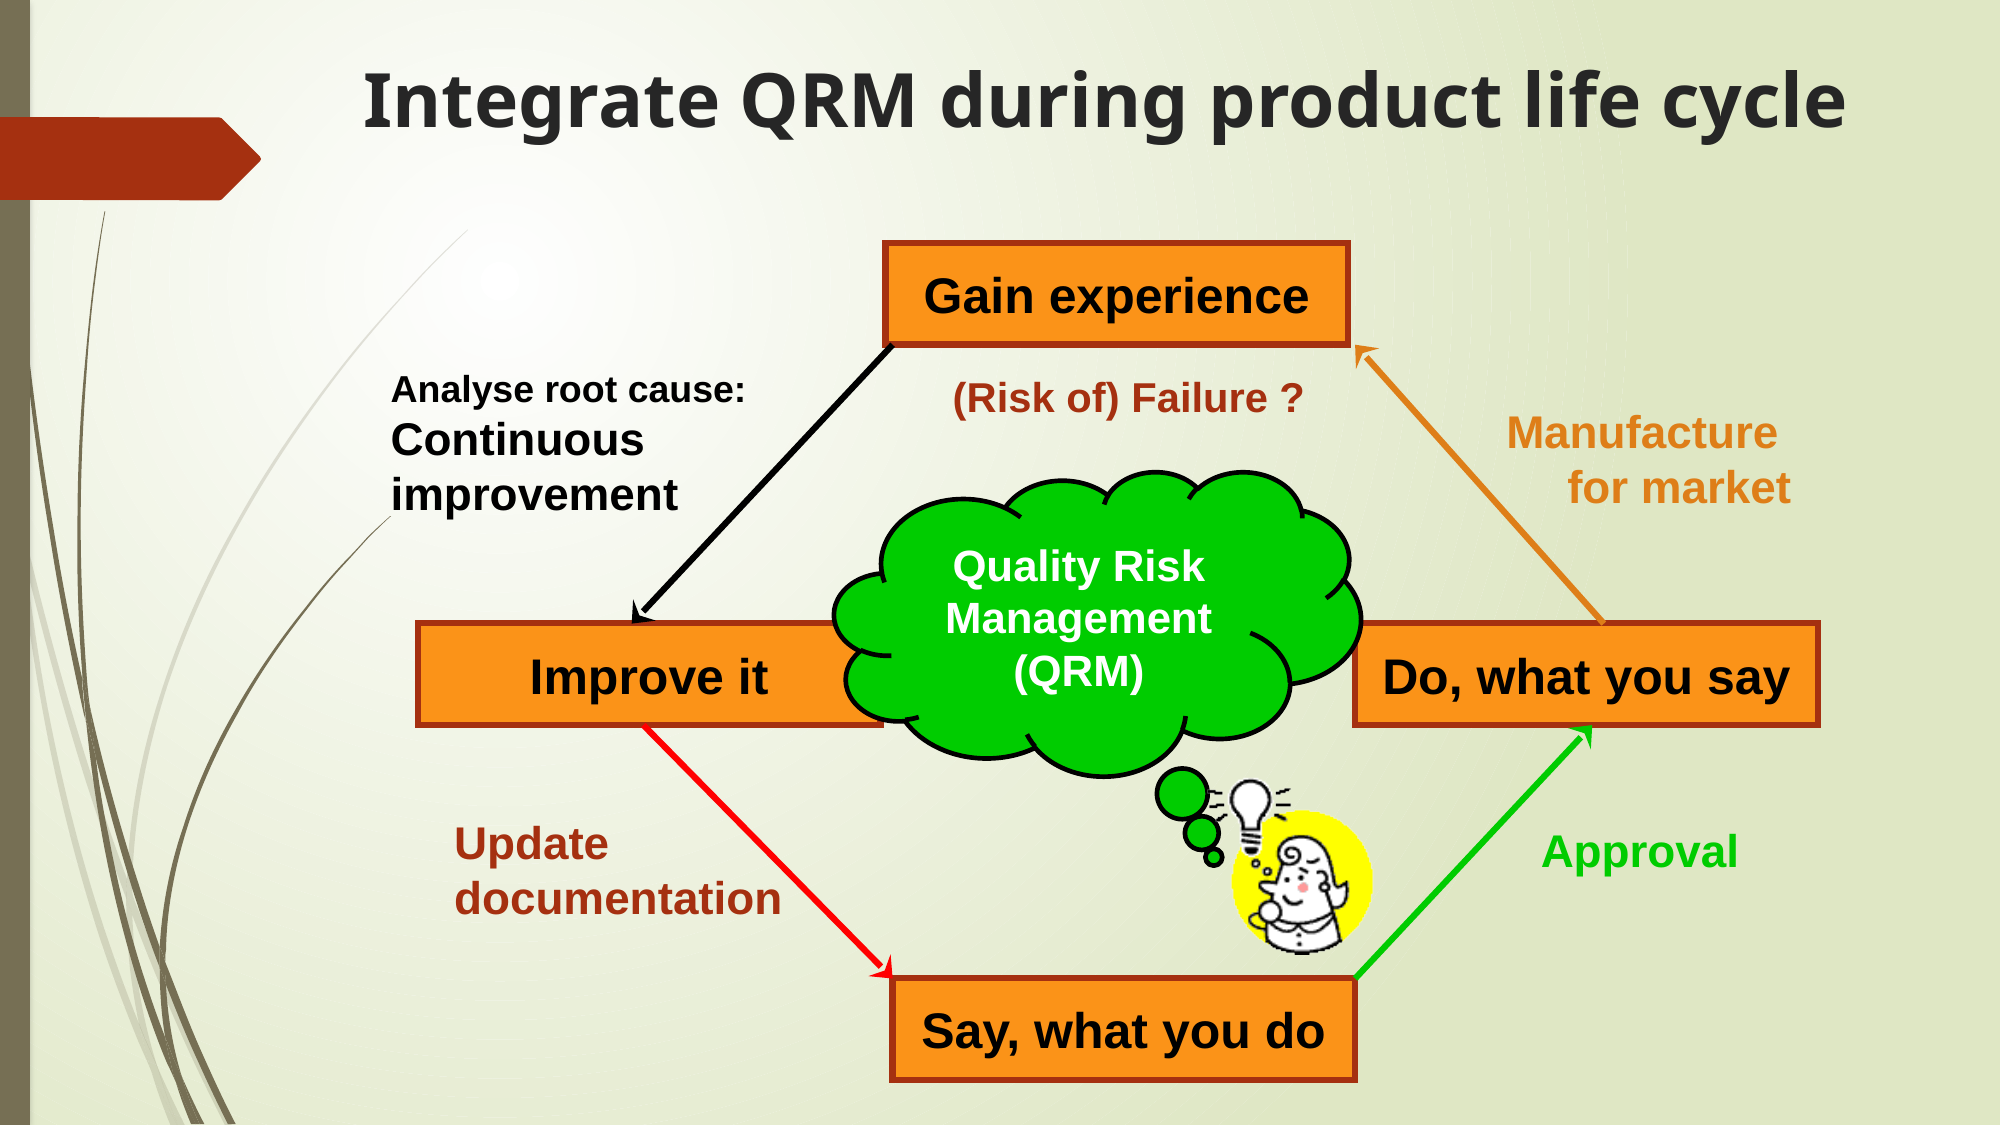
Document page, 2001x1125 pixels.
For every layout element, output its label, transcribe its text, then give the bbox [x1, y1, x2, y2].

title Integrate QRM during product life cycle [348, 45, 1886, 256]
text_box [358, 242, 1821, 1080]
